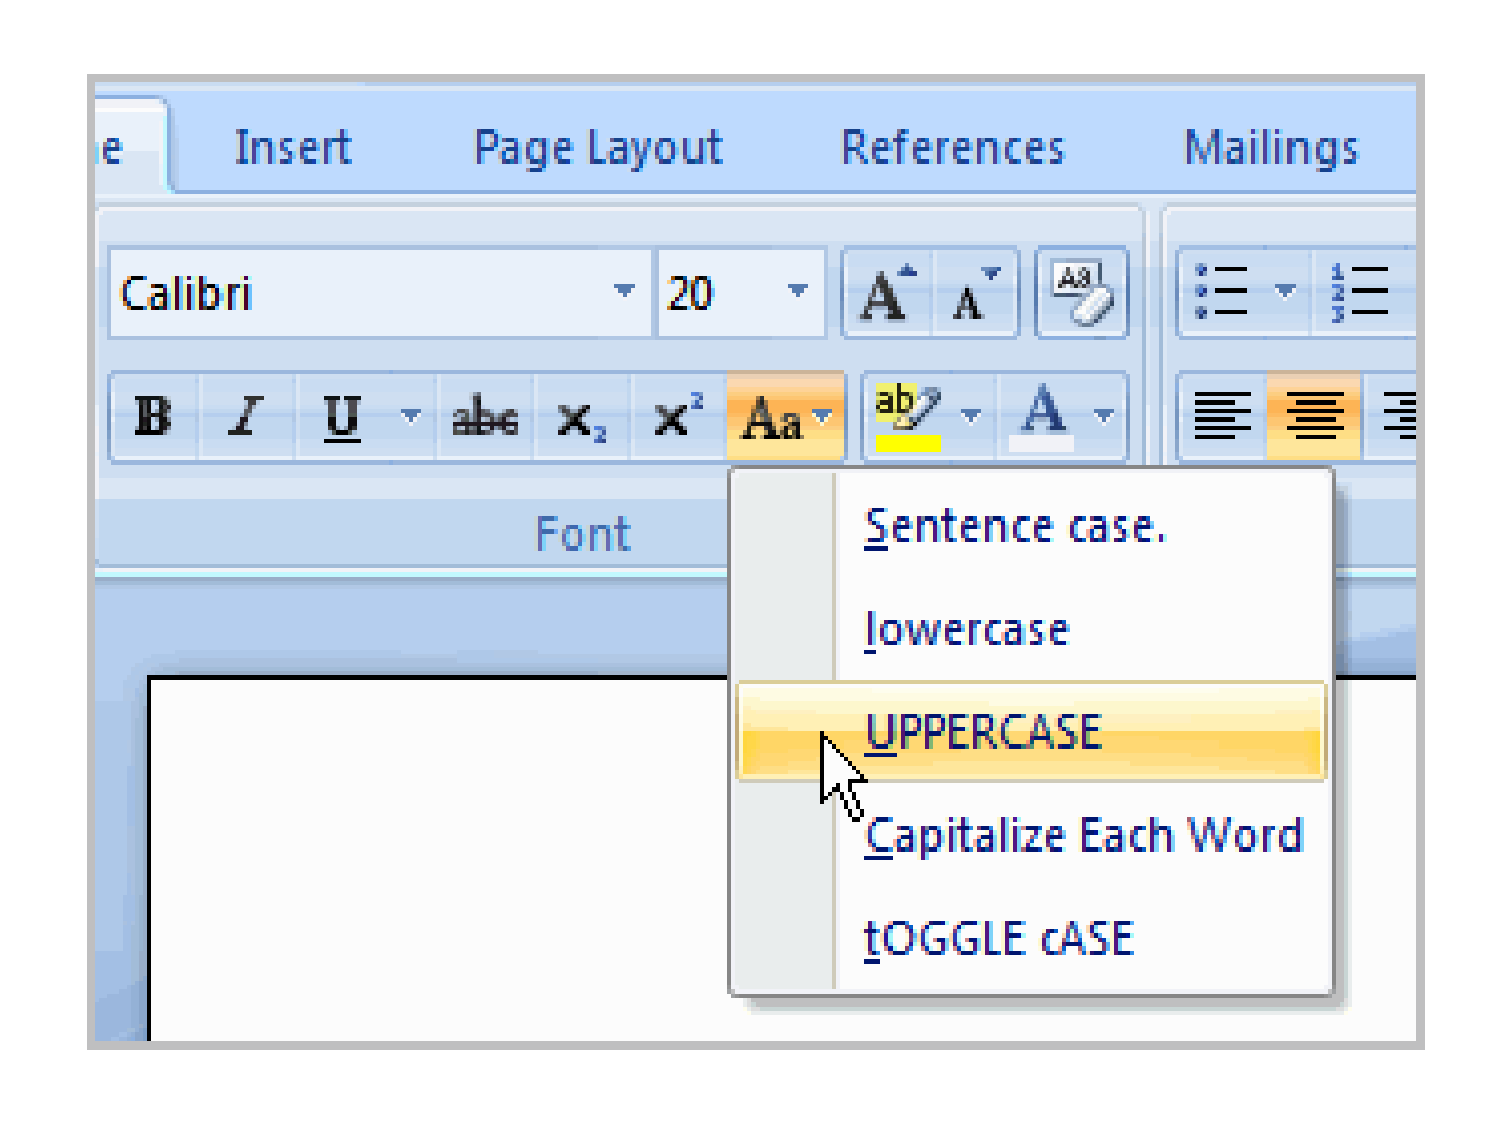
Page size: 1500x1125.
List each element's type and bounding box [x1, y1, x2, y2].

list [87, 74, 1426, 1051]
